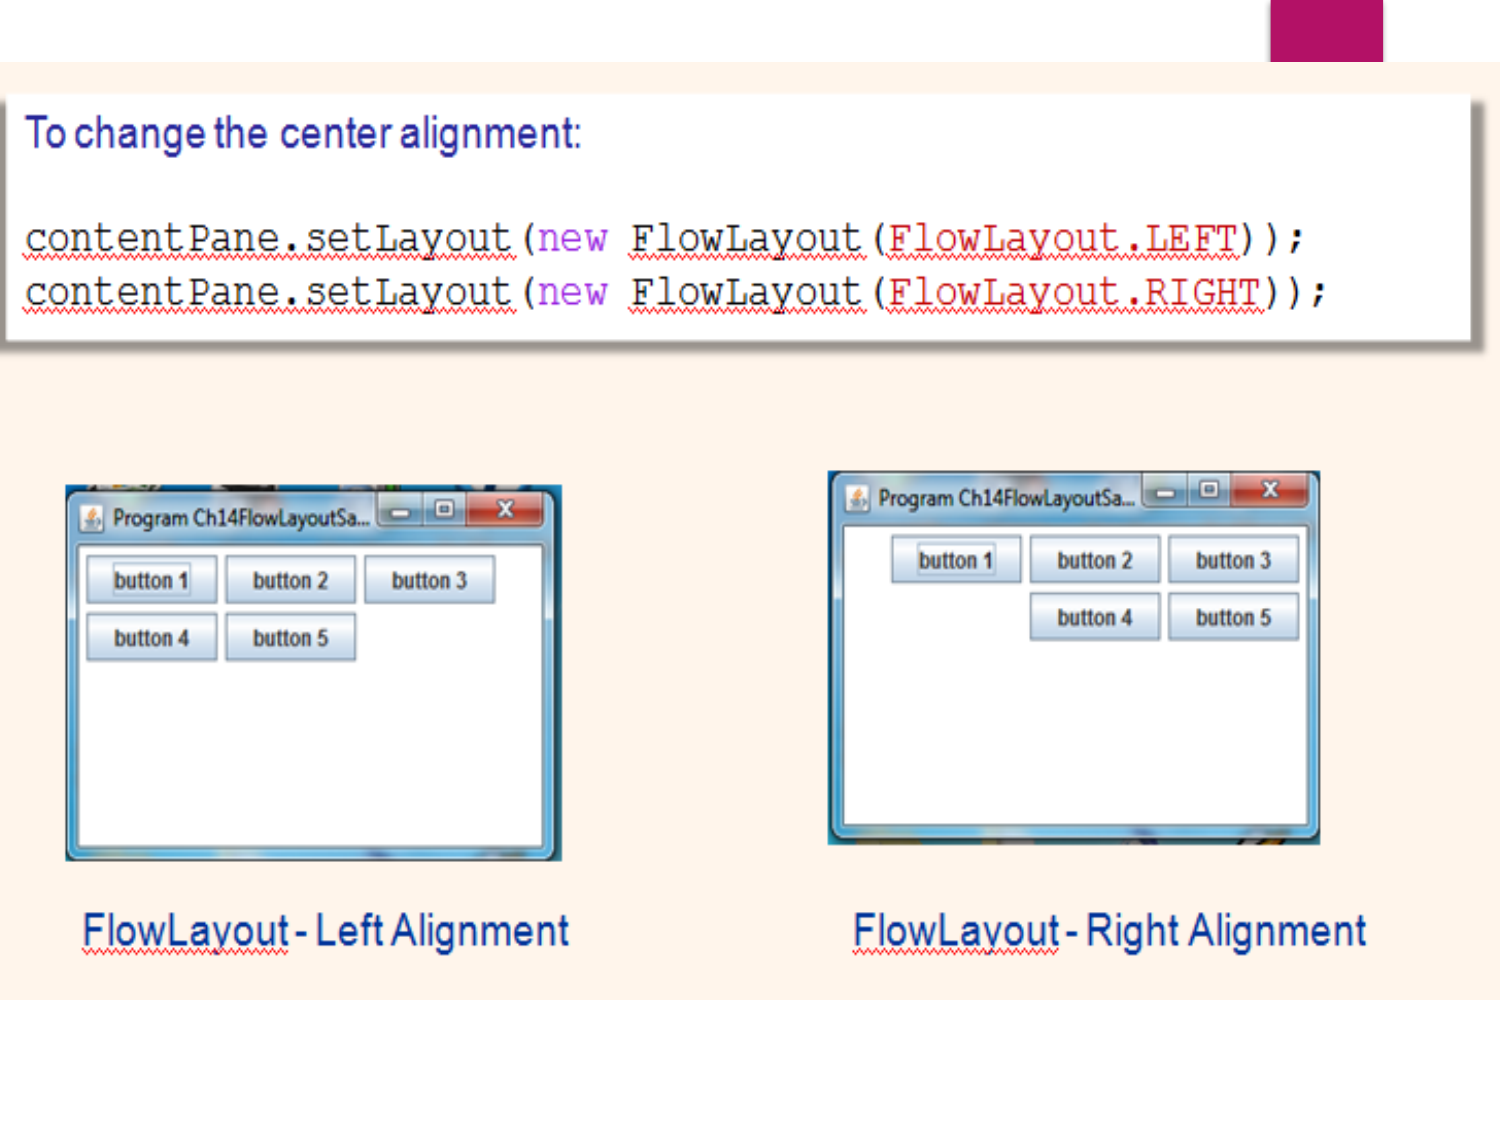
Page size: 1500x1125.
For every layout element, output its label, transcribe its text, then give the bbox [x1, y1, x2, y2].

picture [0, 62, 1500, 1001]
slide_number 8 [1259, 48, 1390, 61]
